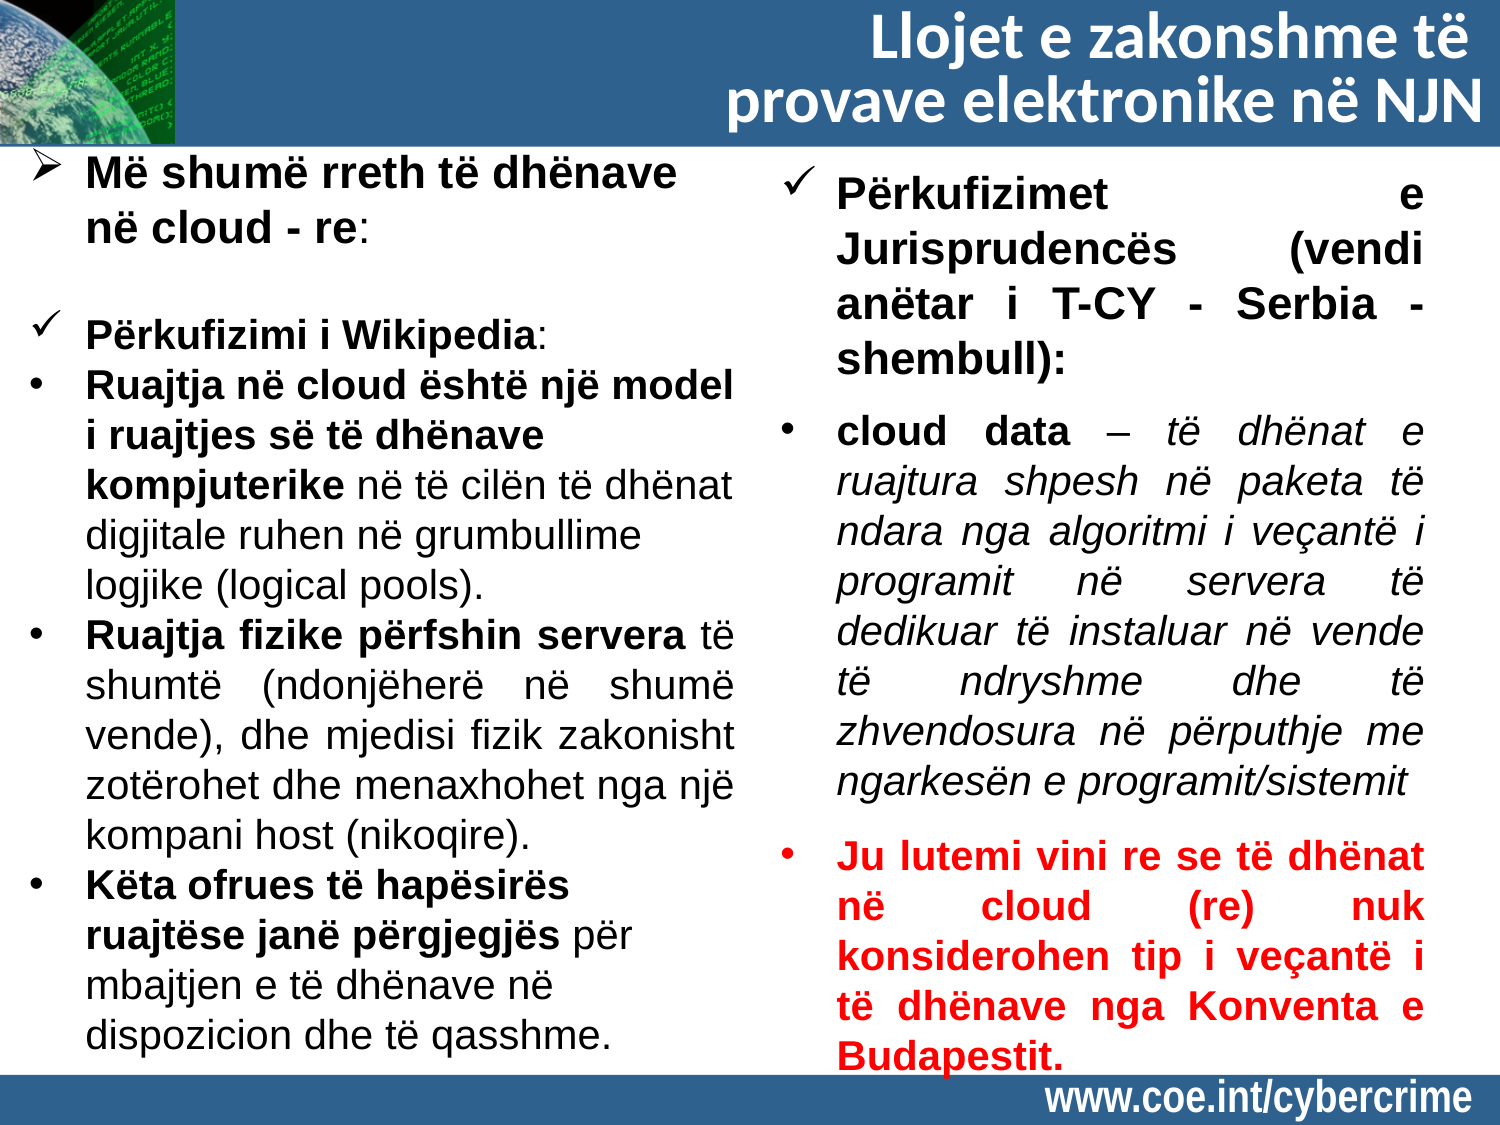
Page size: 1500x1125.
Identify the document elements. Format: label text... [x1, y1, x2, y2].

text_box [0, 1073, 765, 1125]
text_box Llojet e zakonshme të provave elektronike në NJN [179, 0, 1500, 149]
picture [0, 0, 175, 144]
text_box Më shumë rreth të dhënave në cloud - re: Përkufizimi i Wikipedia: Ruajtja në cloud është një model i ruajtjes së të dhënave kompjuterike në të cilën të dhënat digjitale ruhen në grumbullime logjike (logical pools). Ruajtja fizike përfshin servera të shumtë (ndonjëherë në shumë vende), dhe mjedisi fizik zakonisht zotërohet dhe menaxhohet nga një kompani host (nikoqire). Këta ofrues të hapësirës ruajtëse janë përgjegjës për mbajtjen e të dhënave në dispozicion dhe të qasshme. [14, 135, 750, 1066]
text_box www.coe.int/cybercrime [1440, 1059, 1500, 1125]
text_box Përkufizimet e Jurisprudencës (vendi anëtar i T-CY - Serbia - shembull): cloud data – të dhënat e ruajtura shpesh në paketa të ndara nga algoritmi i veçantë i programit në servera të dedikuar të instaluar në vende të ndryshme dhe të zhvendosura në përputhje me ngarkesën e programit/sistemit Ju lutemi vini re se të dhënat në cloud (re) nuk konsiderohen tip i veçantë i të dhënave nga Konventa e Budapestit. [765, 156, 1440, 1125]
